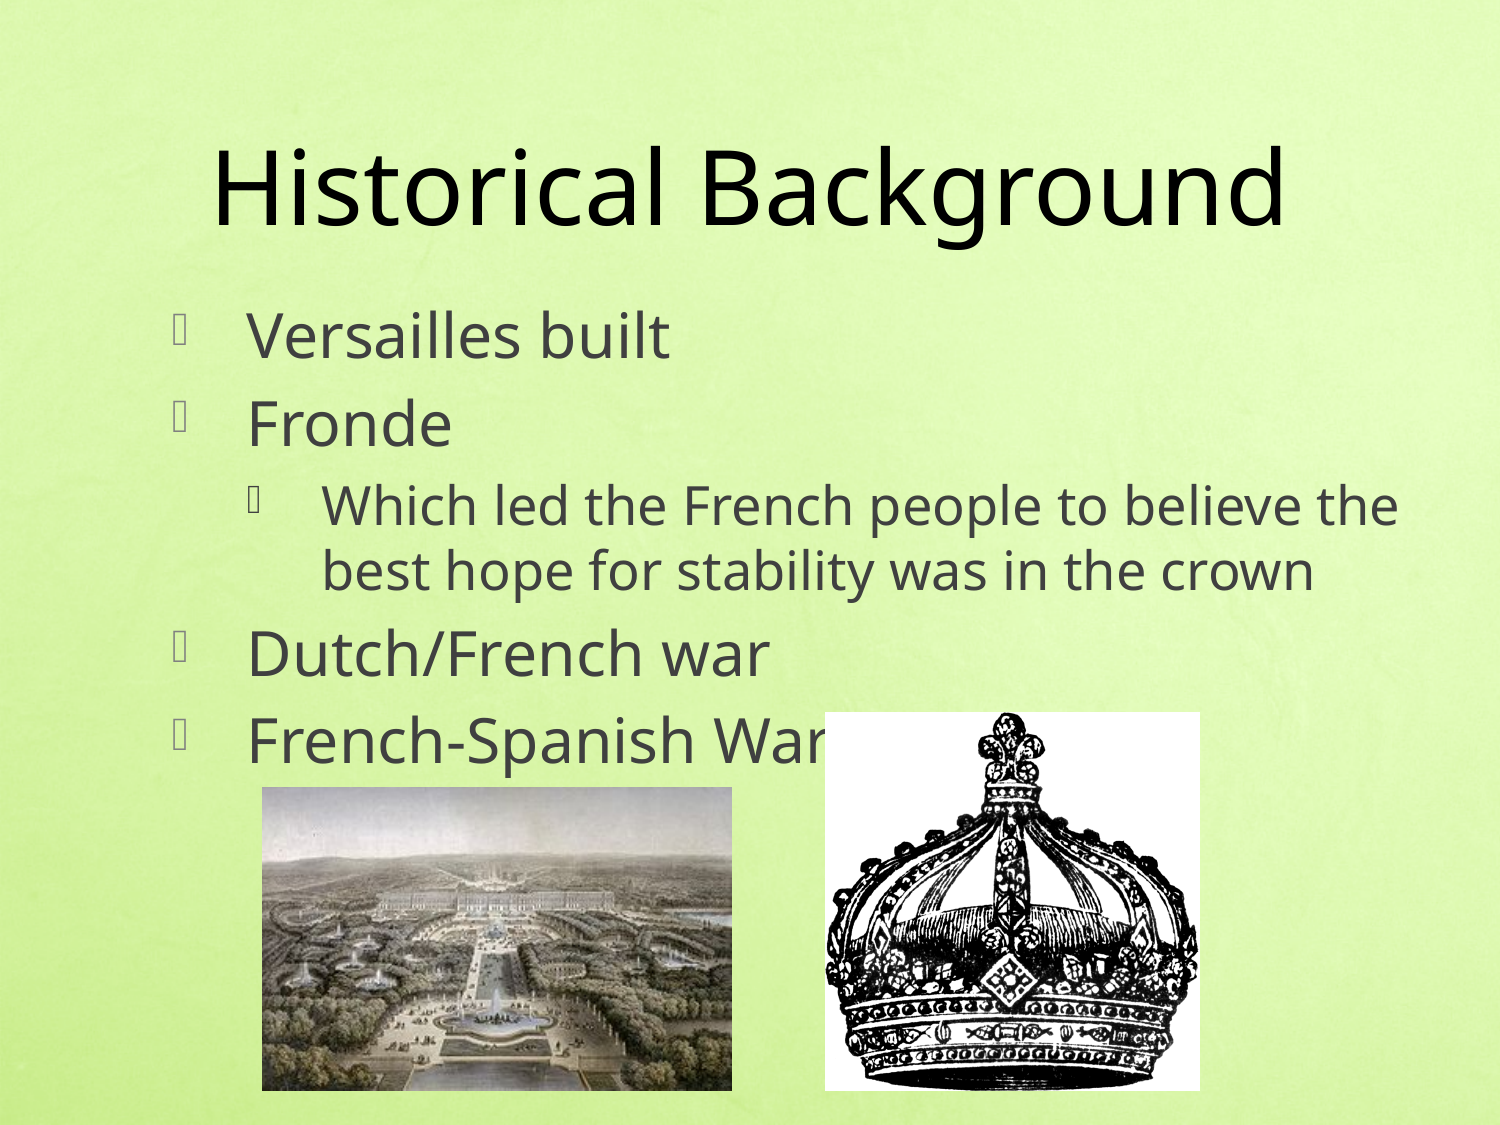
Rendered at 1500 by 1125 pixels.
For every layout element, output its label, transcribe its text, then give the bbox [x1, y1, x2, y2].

list Versailles built Fronde Which led the French people to believe the best hope for stability was in the crown Dutch/French war French-Spanish Wars [81, 288, 1419, 1005]
picture [260, 785, 733, 1093]
picture [823, 710, 1202, 1093]
title Historical Background [81, 15, 1419, 254]
